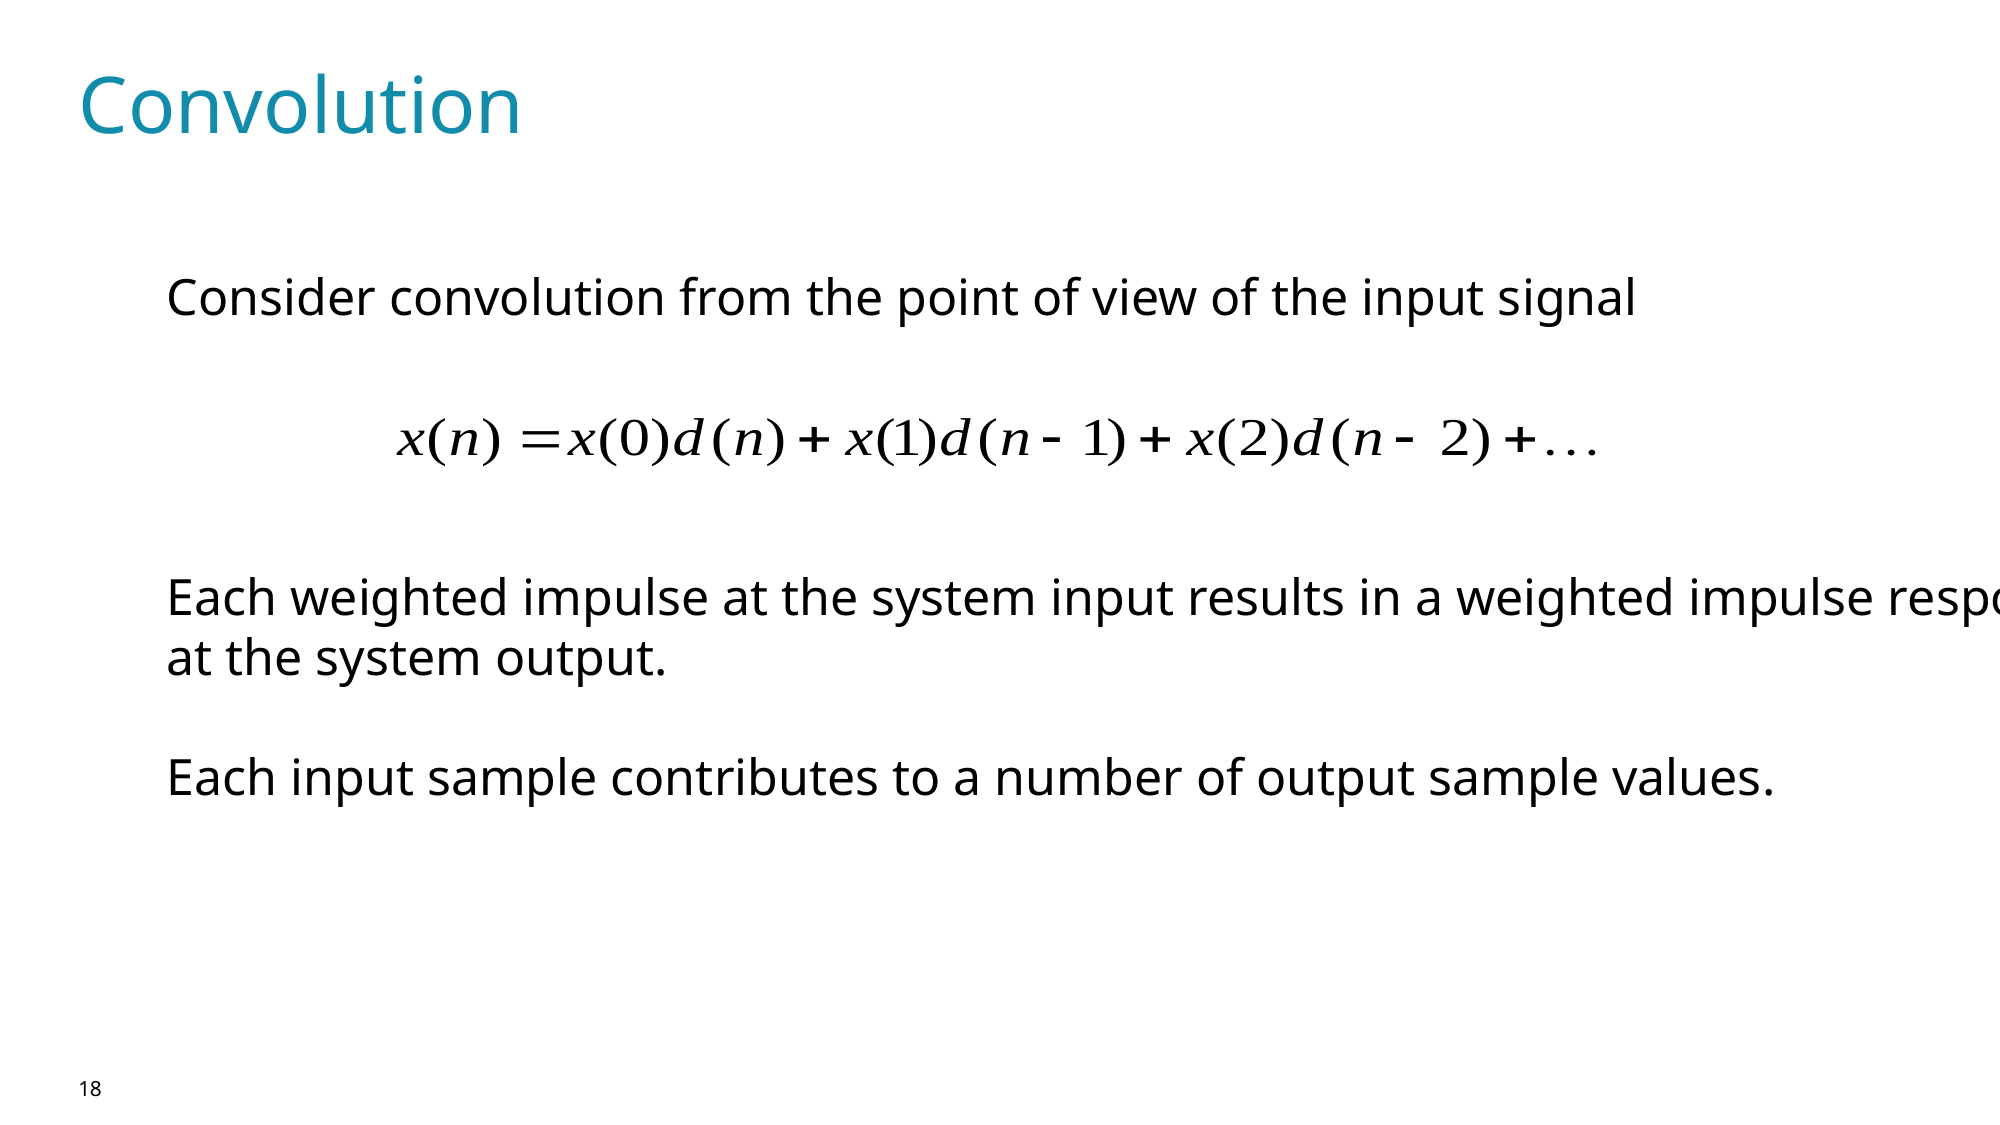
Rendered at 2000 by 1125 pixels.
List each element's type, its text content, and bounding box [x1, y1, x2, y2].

text_box Consider convolution from the point of view of the input signal Each weighted impulse at the system input results in a weighted impulse response at the system output. Each input sample contributes to a number of output sample values. [166, 265, 1792, 1025]
title Convolution [78, 55, 1910, 150]
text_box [384, 405, 1610, 478]
